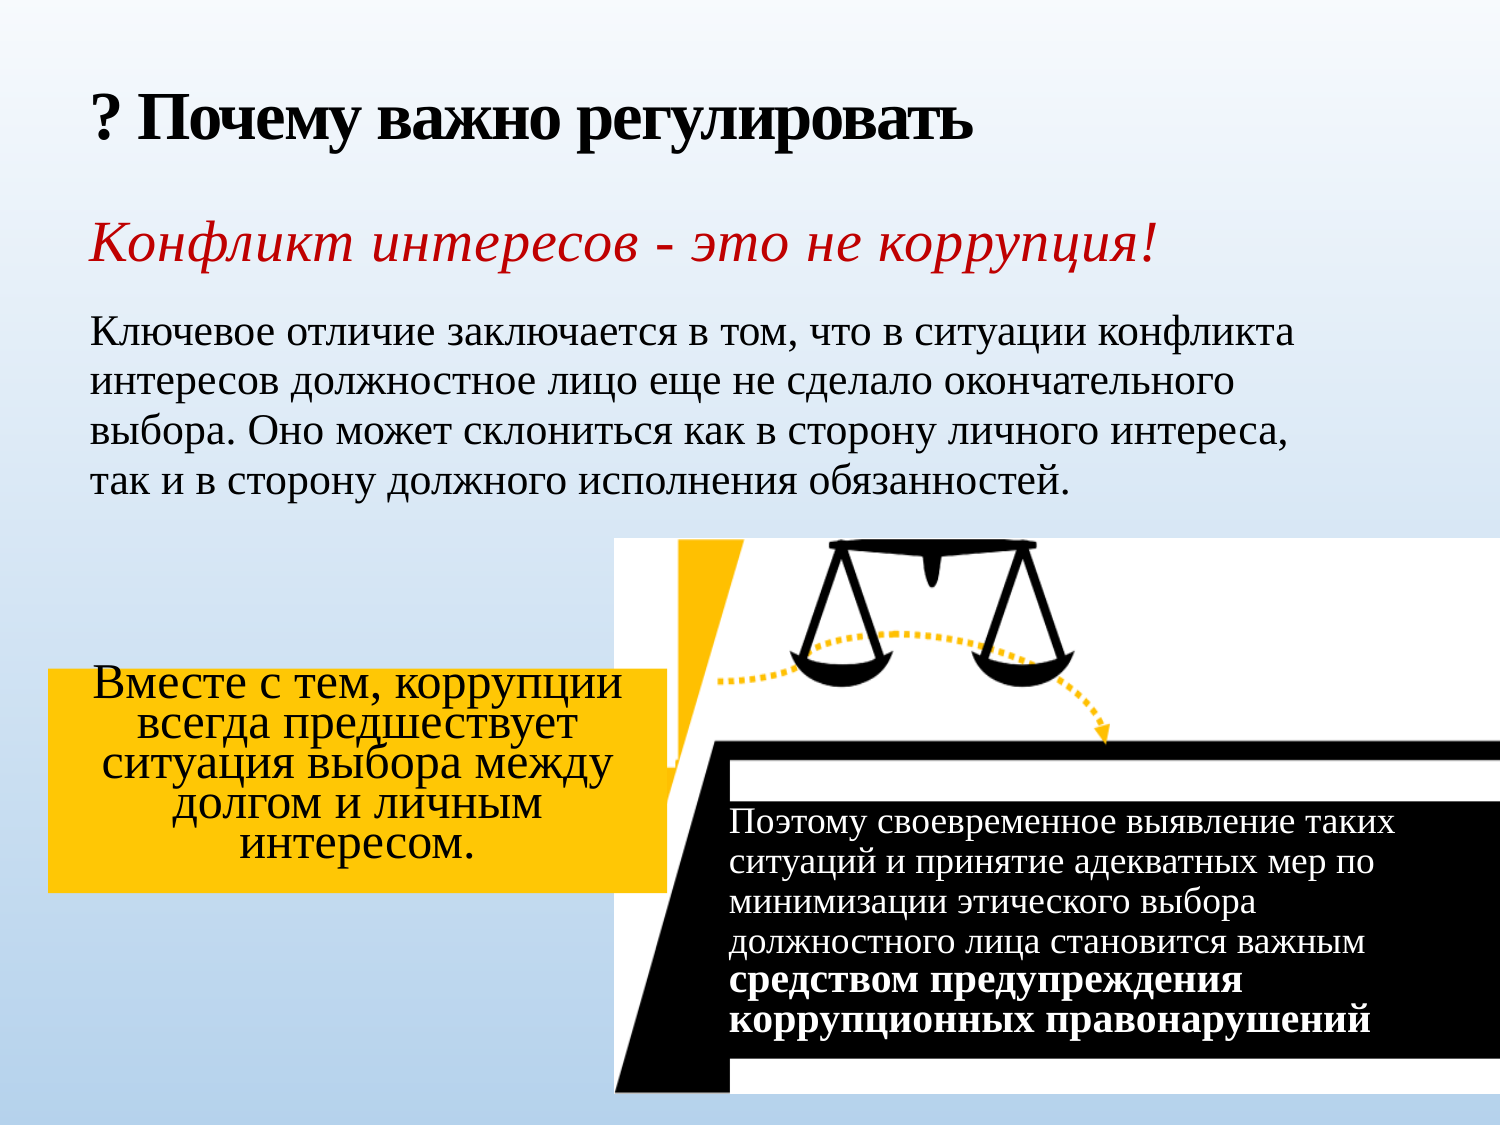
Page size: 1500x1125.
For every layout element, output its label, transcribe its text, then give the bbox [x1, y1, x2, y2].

text_box Конфликт интересов - это не коррупция! Ключевое отличие заключается в том, что в ситуации конфликта интересов должностное лицо еще не сделало окончательного выбора. Оно может склониться как в сторону личного интереса, так и в сторону должного исполнения обязанностей. [81, 203, 1352, 551]
text_box Вместе с тем, коррупции всегда предшествует ситуация выбора между долгом и личным интересом. [48, 668, 614, 894]
picture [614, 538, 1500, 1095]
text_box ? Почему важно регулировать [81, 70, 1054, 163]
